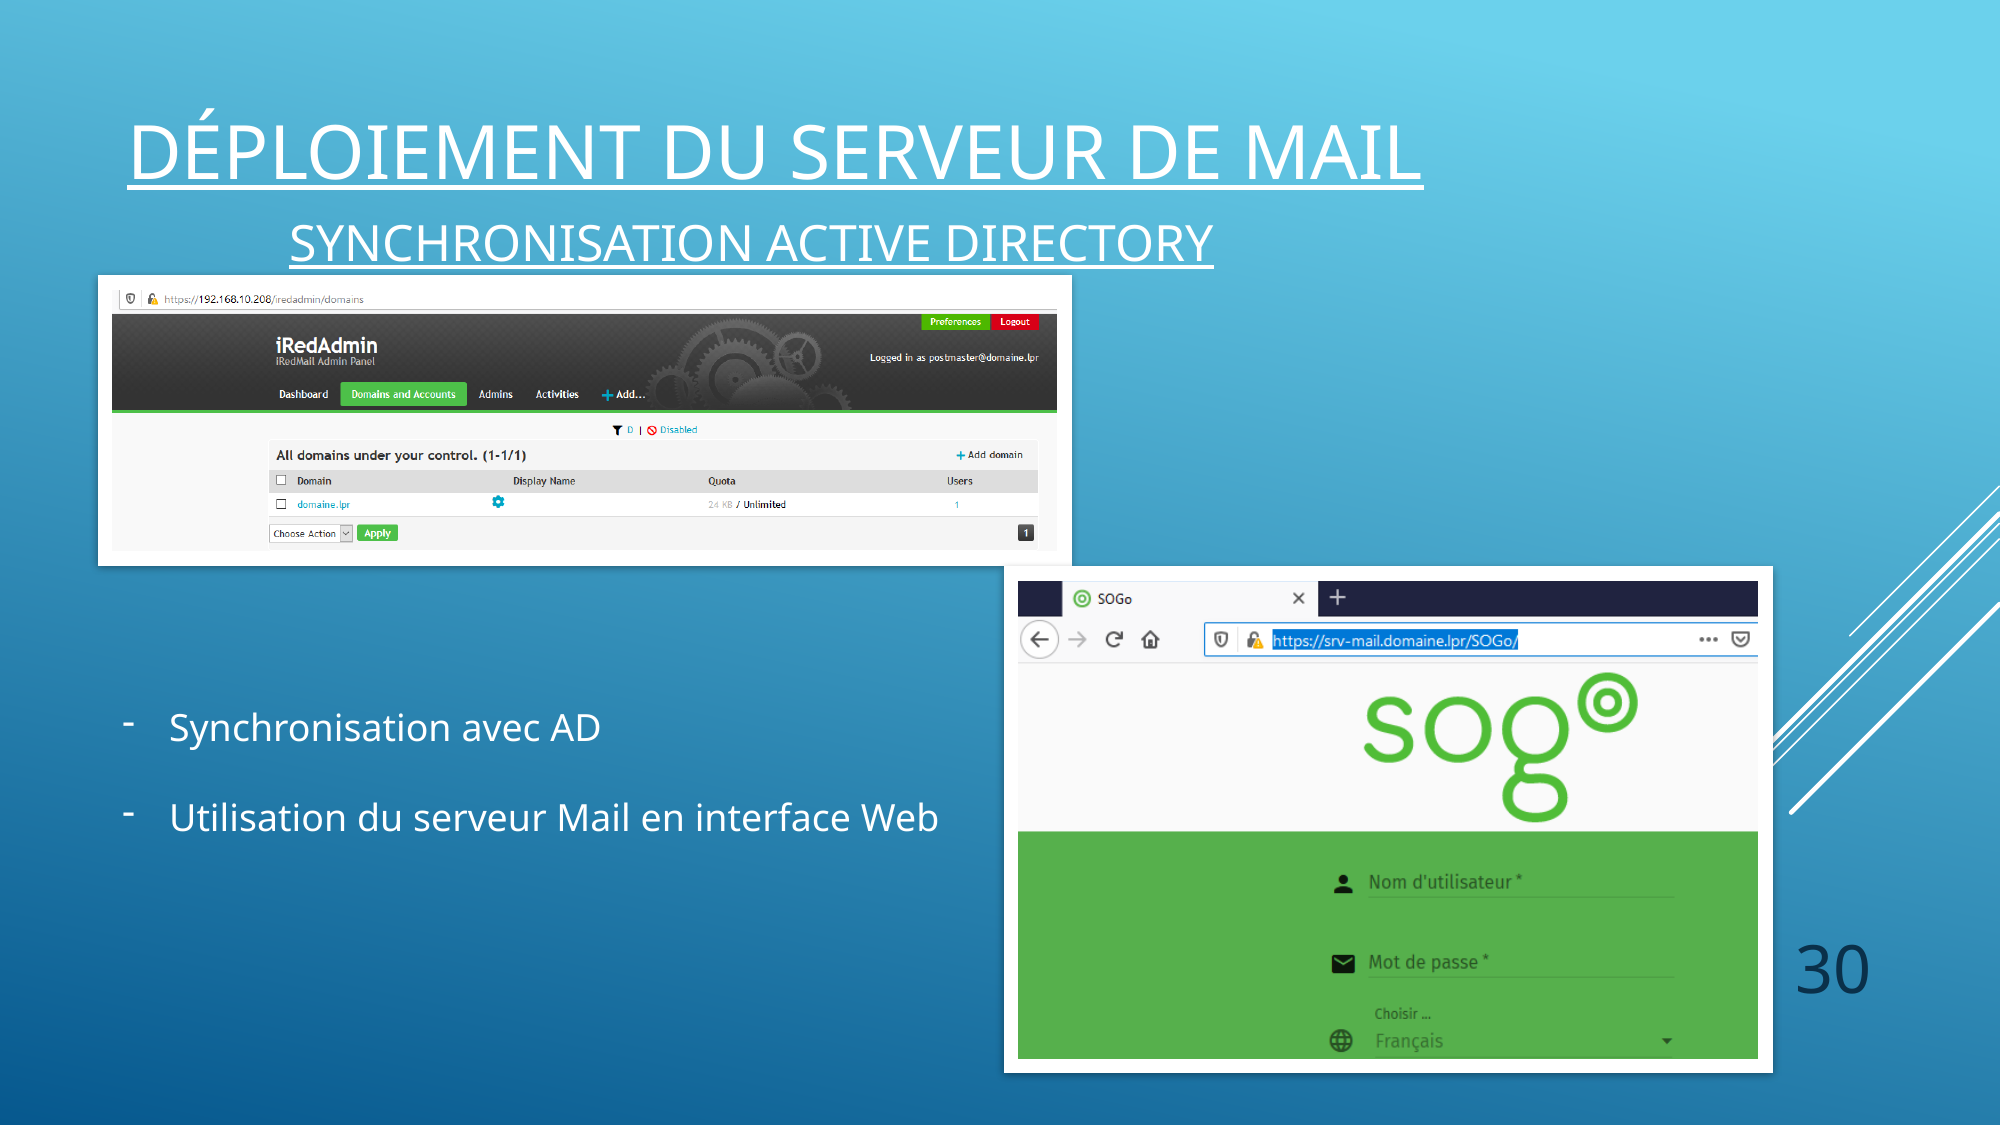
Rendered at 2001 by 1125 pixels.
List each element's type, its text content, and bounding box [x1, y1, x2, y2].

title Déploiement Du serveur de MAIL [112, 85, 1534, 214]
text_box Synchronisation avec AD Utilisation du serveur Mail en interface Web [107, 696, 998, 892]
text_box Synchronisation active directory [274, 177, 1675, 306]
picture [1017, 580, 1759, 1060]
slide_number 30 [1779, 915, 1888, 1025]
picture [111, 289, 1058, 552]
